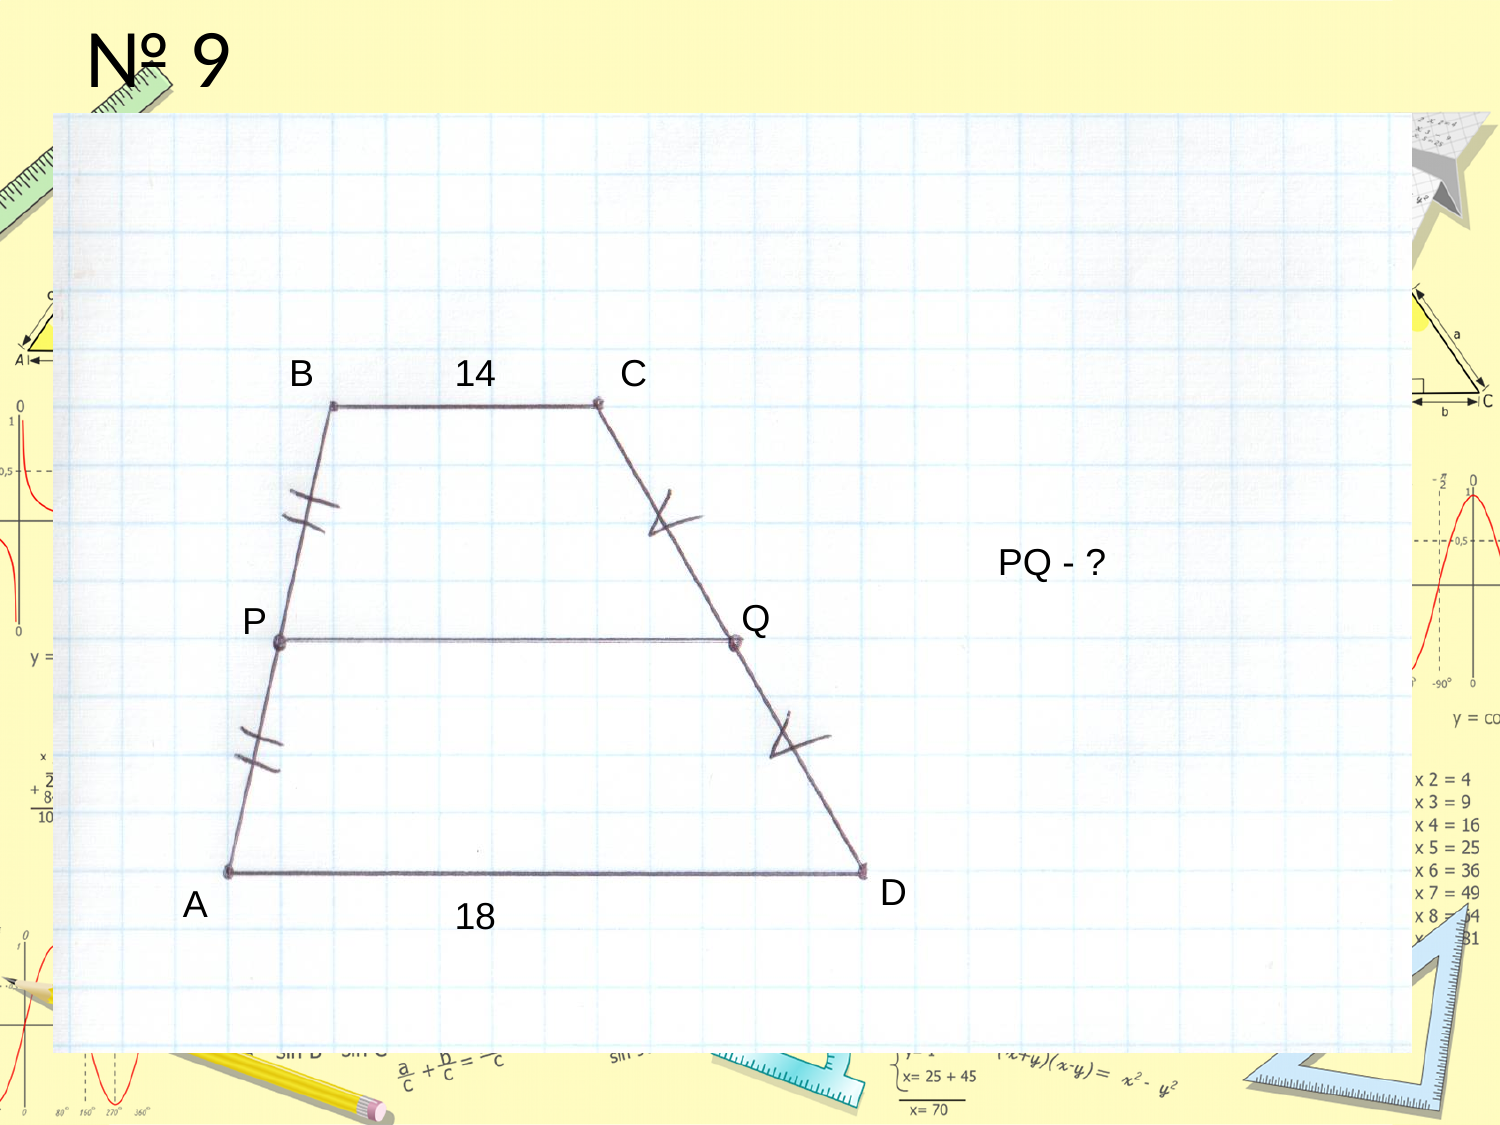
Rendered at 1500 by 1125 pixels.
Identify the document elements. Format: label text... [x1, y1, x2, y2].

title № 9 [70, 0, 1421, 108]
picture [0, 0, 1500, 1125]
